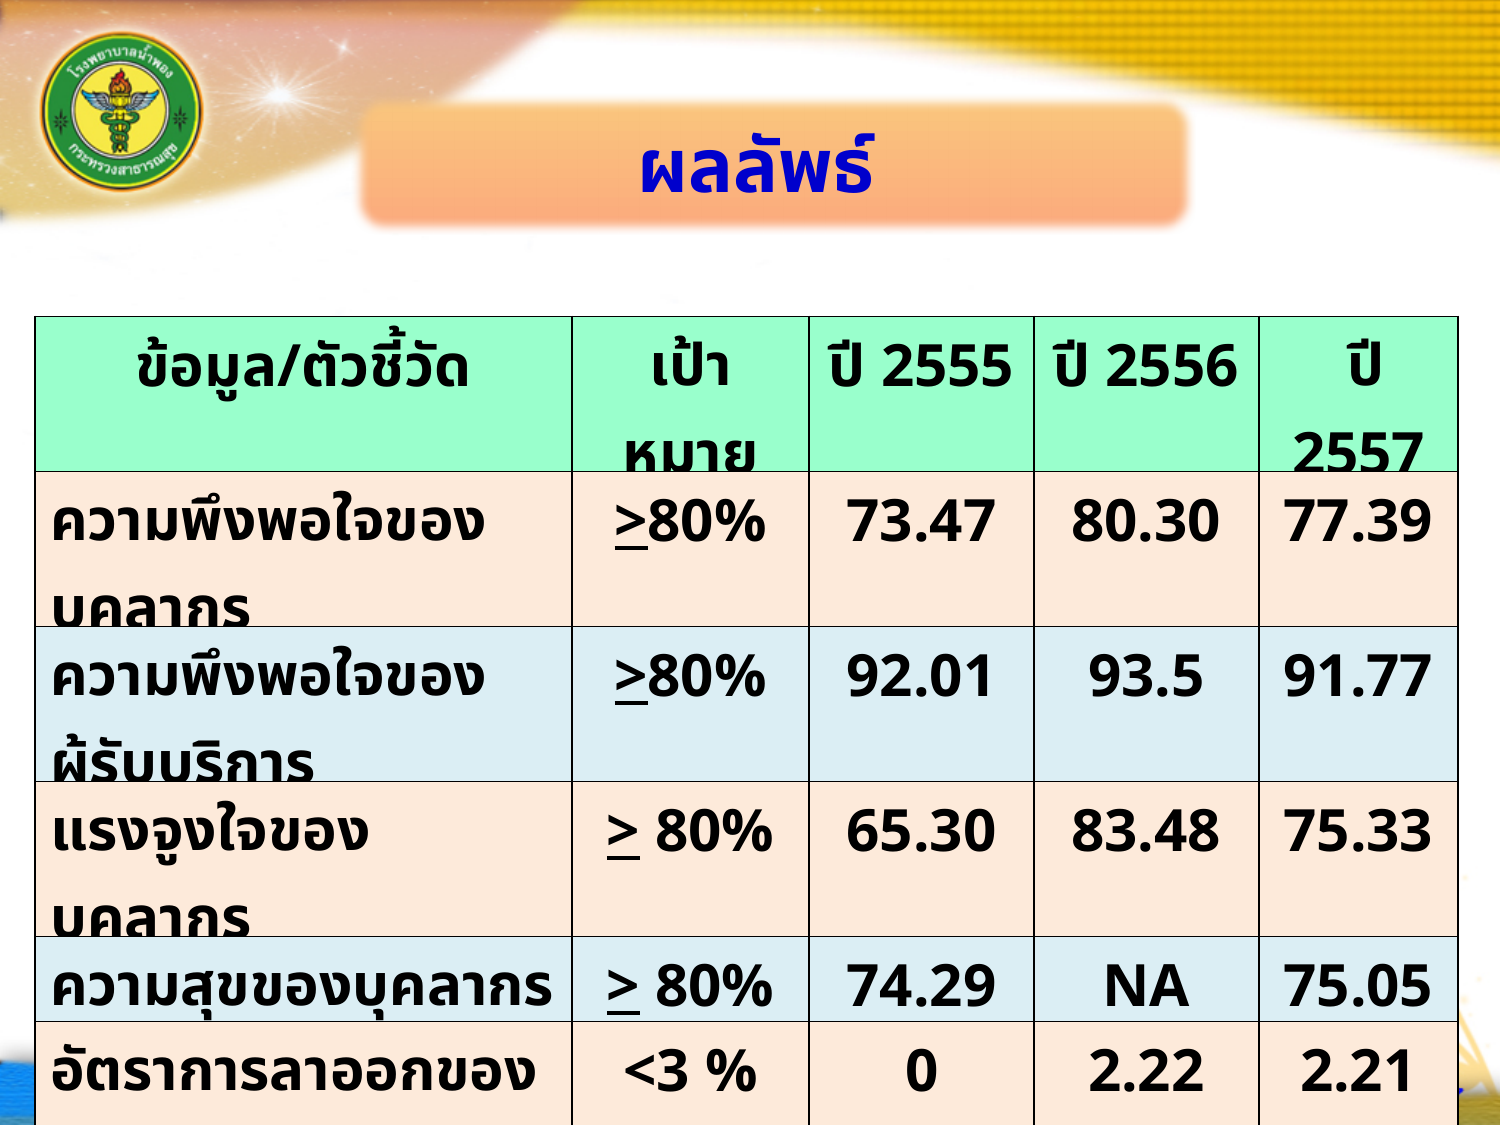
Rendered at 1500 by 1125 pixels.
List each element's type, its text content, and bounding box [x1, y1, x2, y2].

table_header ข้อมูล/ตัวชี้วัด [36, 317, 571, 471]
table_cell 92.01 [810, 627, 1033, 781]
table_cell > 80% [573, 782, 808, 936]
text_box [367, 109, 1181, 219]
table_cell 2.22 [1035, 1022, 1258, 1125]
table_cell NA [1035, 937, 1258, 1021]
table_header ปี 2556 [1035, 317, 1258, 471]
table_cell อัตราการลาออกของบุคลากร [36, 1022, 571, 1125]
table_cell 91.77 [1260, 627, 1457, 781]
table_cell 73.47 [810, 472, 1033, 626]
table_cell > 80% [573, 937, 808, 1021]
table_cell >80% [573, 472, 808, 626]
table_cell ความสุขของบุคลากร [36, 937, 571, 1021]
table_cell 75.33 [1260, 782, 1457, 936]
table_cell >80% [573, 627, 808, 781]
table_cell แรงจูงใจของบุคลากร [36, 782, 571, 936]
table_header ปี 2555 [810, 317, 1033, 471]
table_header เป้าหมาย [573, 317, 808, 471]
table_cell <3 % [573, 1022, 808, 1125]
table_header ปี 2557 [1260, 317, 1457, 471]
table_cell 83.48 [1035, 782, 1258, 936]
table_cell ความพึงพอใจของผู้รับบริการ [36, 627, 571, 781]
picture [0, 0, 1500, 1125]
table_cell 2.21 [1260, 1022, 1457, 1125]
table_cell ความพึงพอใจของบุคลากร [36, 472, 571, 626]
table_cell 0 [810, 1022, 1033, 1125]
table_cell 93.5 [1035, 627, 1258, 781]
table_cell 75.05 [1260, 937, 1457, 1021]
table_cell 65.30 [810, 782, 1033, 936]
text_box ผลลัพธ์ [622, 110, 890, 215]
table_cell 74.29 [810, 937, 1033, 1021]
table_cell 77.39 [1260, 472, 1457, 626]
table_cell 80.30 [1035, 472, 1258, 626]
